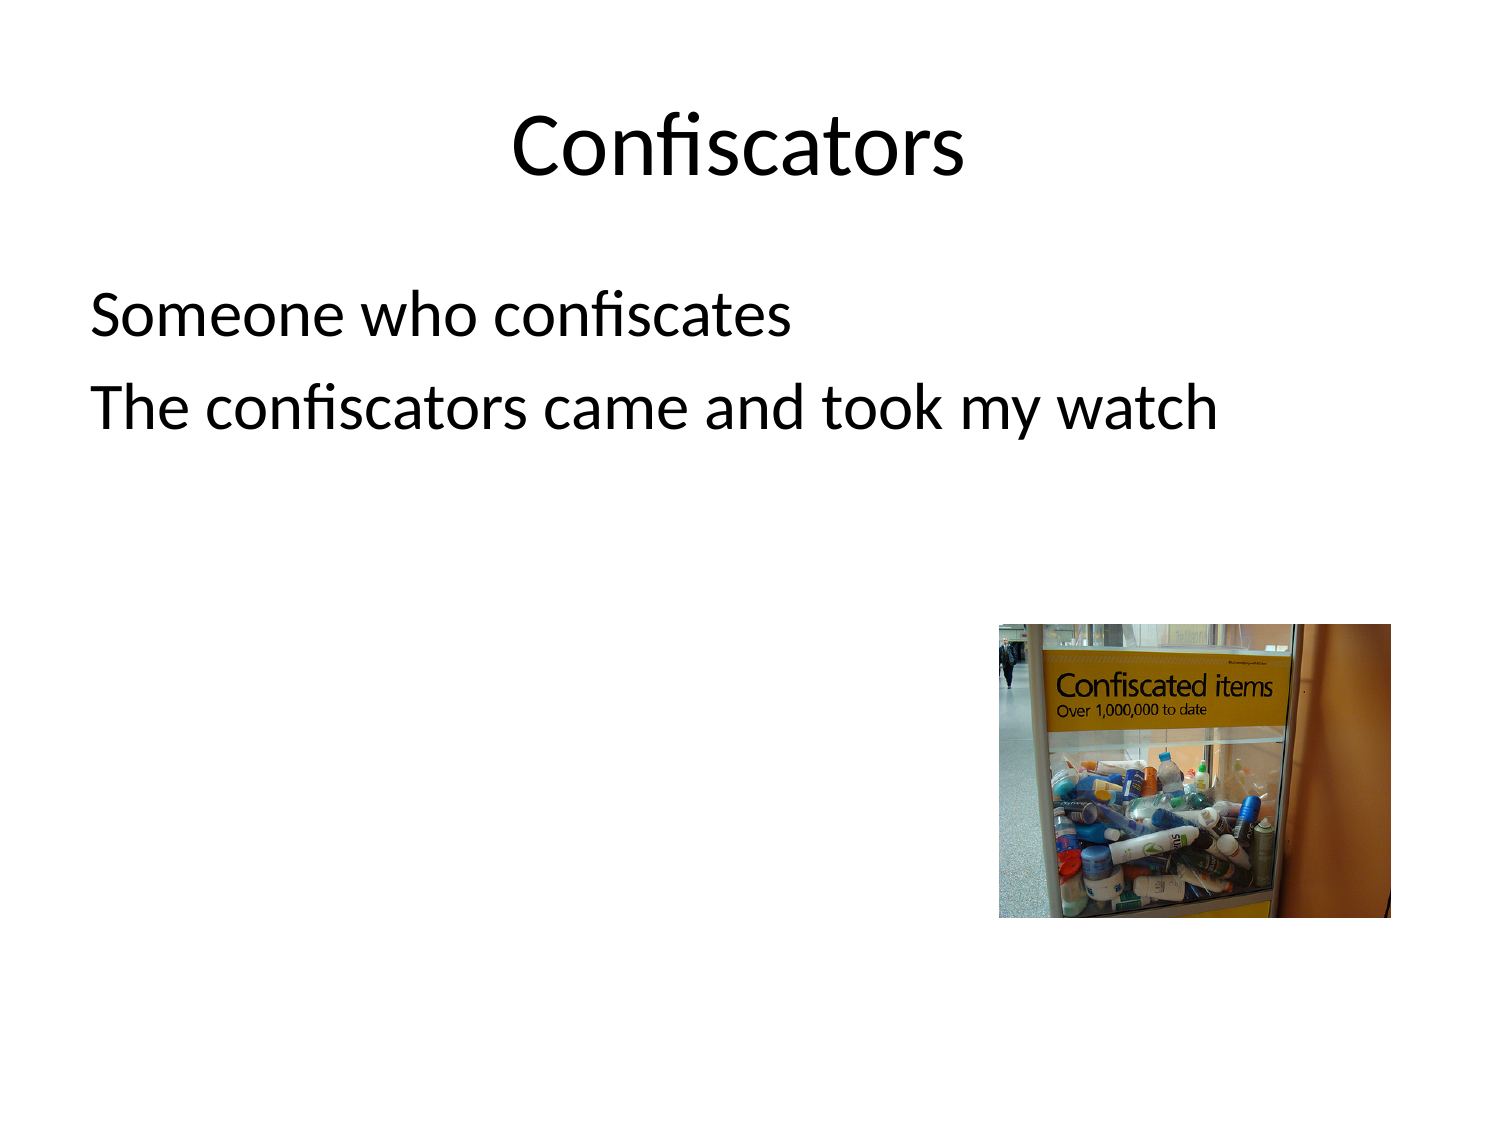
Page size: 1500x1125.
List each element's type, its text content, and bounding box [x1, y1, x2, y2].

title Confiscators [75, 45, 1425, 233]
picture [999, 624, 1391, 919]
list Someone who confiscates The confiscators came and took my watch [75, 262, 1425, 1005]
